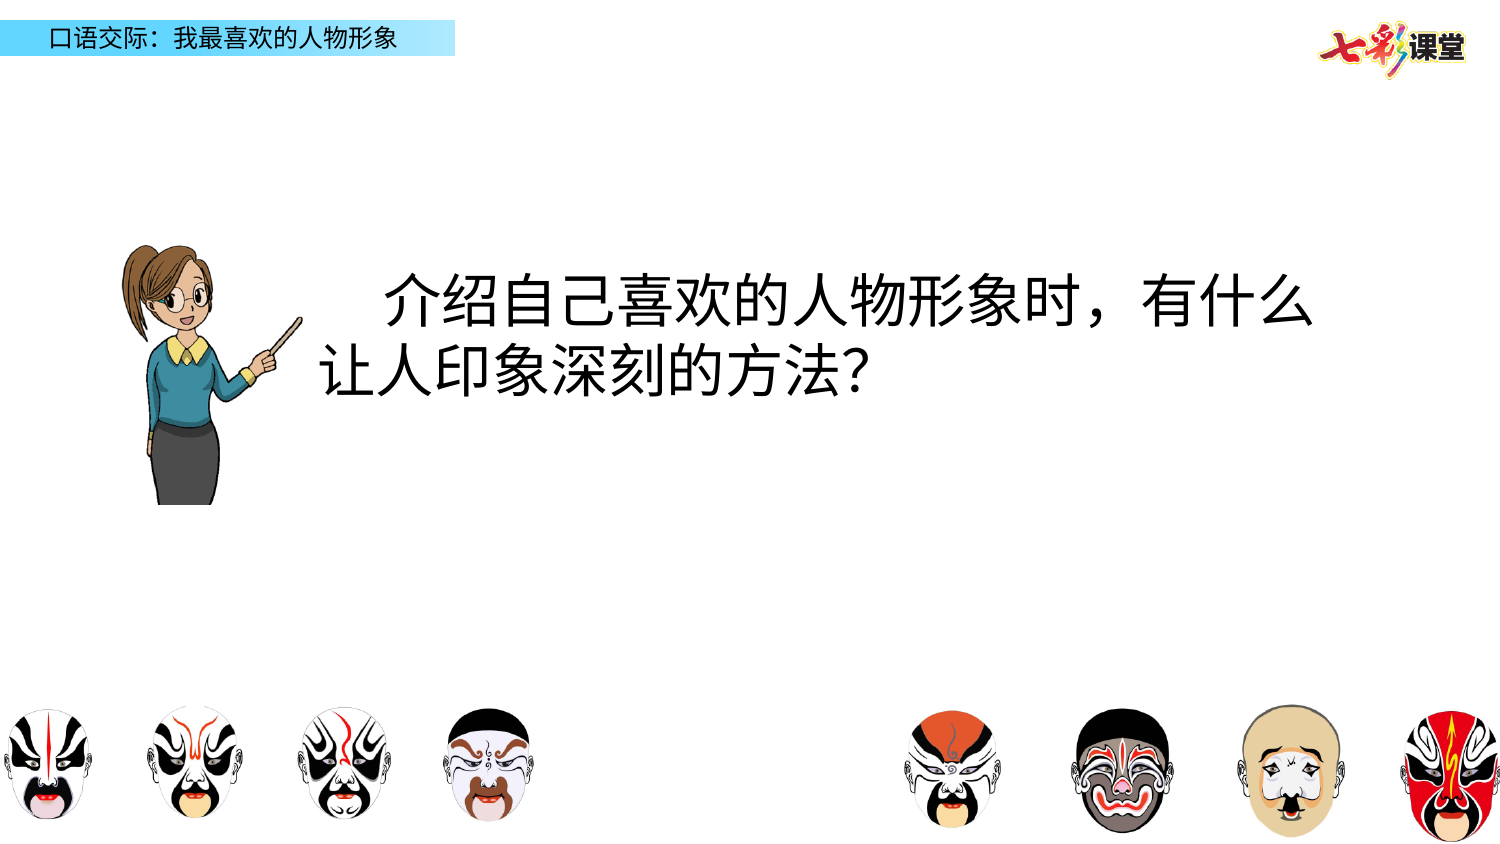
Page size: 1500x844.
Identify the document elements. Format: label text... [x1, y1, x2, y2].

picture [121, 244, 303, 505]
picture [0, 706, 537, 834]
picture [904, 698, 1500, 842]
picture [1316, 20, 1468, 80]
text_box 介绍自己喜欢的人物形象时，有什么让人印象深刻的方法？ [307, 256, 1366, 412]
